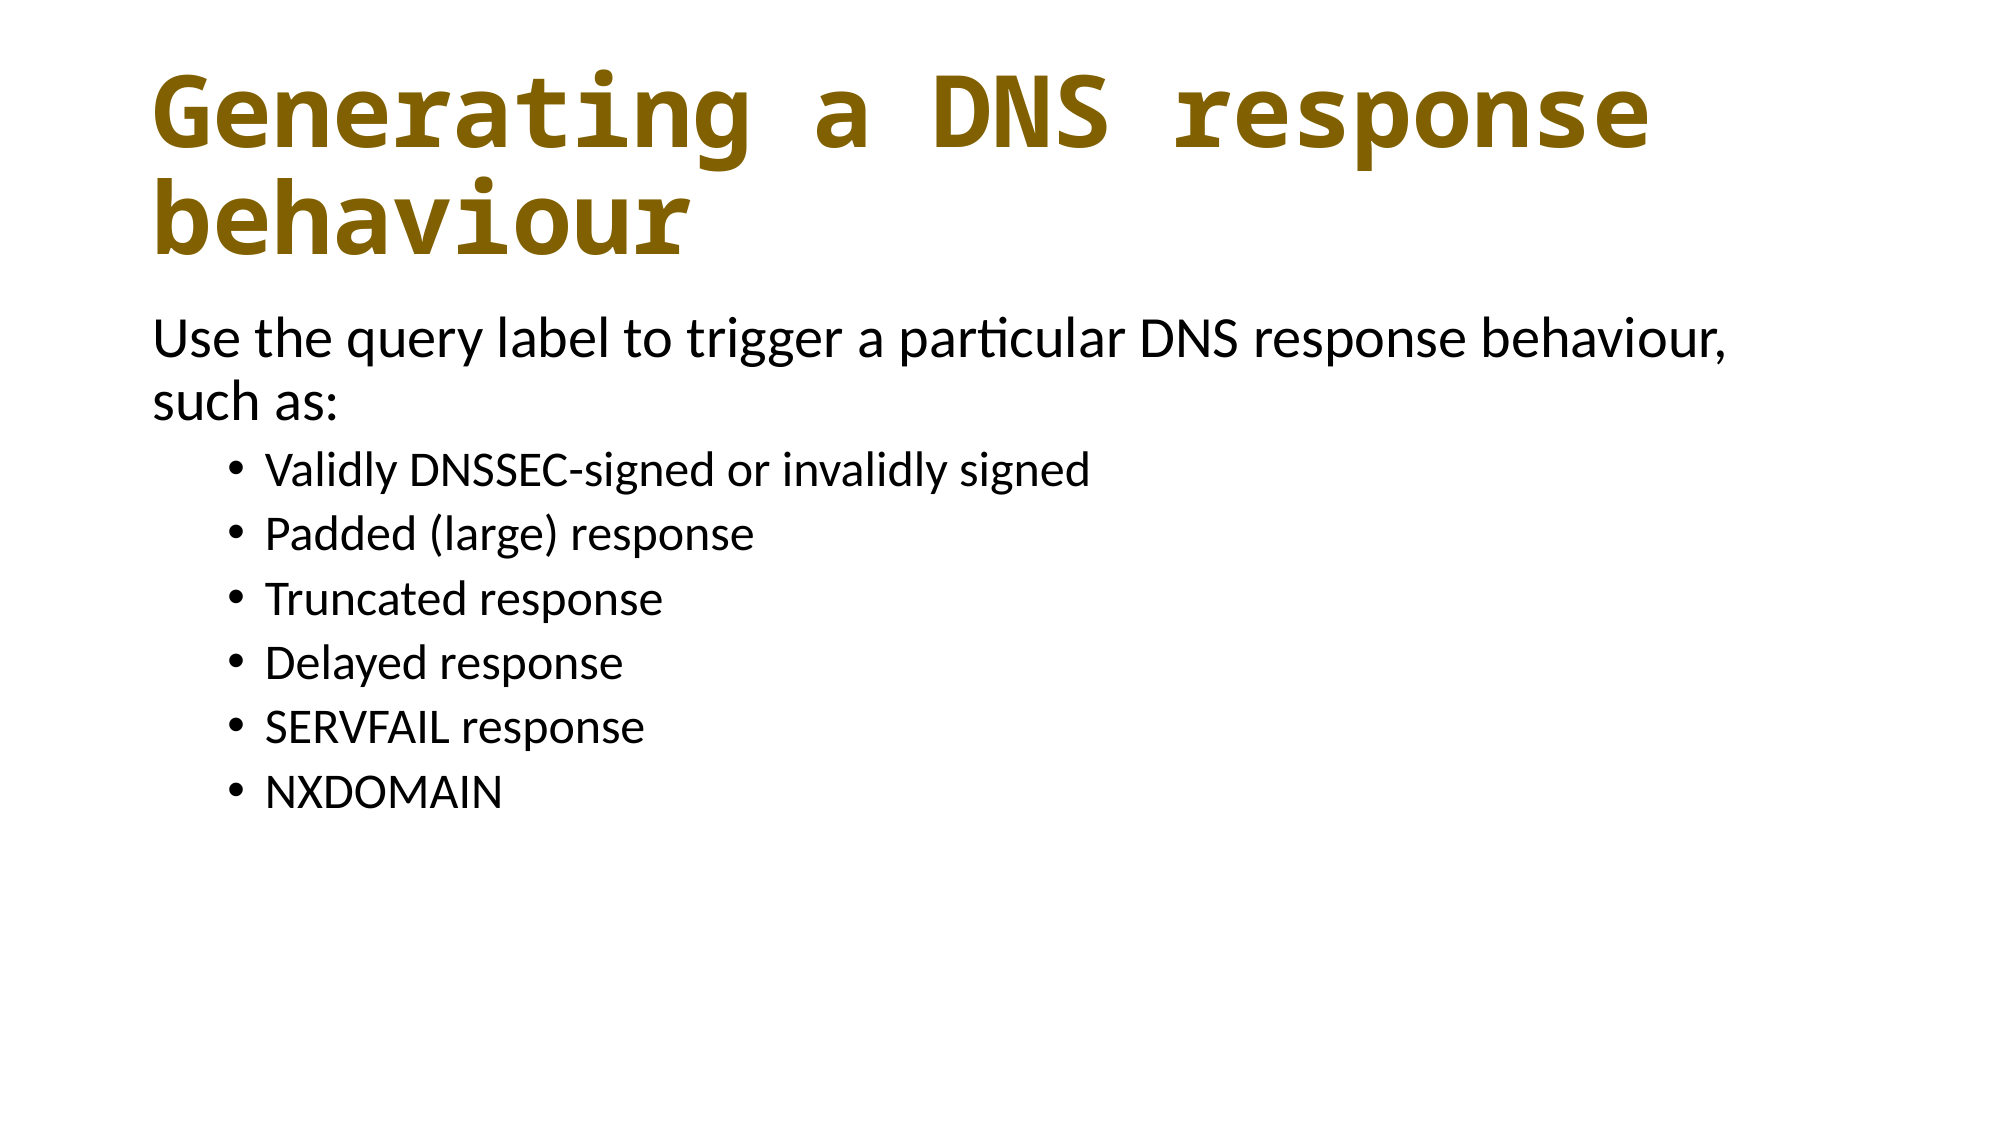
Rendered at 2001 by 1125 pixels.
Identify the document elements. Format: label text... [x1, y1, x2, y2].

list Use the query label to trigger a particular DNS response behaviour, such as: Validly DNSSEC-signed or invalidly signed Padded (large) response Truncated response Delayed response SERVFAIL response NXDOMAIN [137, 299, 1863, 1014]
title Generating a DNS response behaviour [137, 59, 1964, 278]
